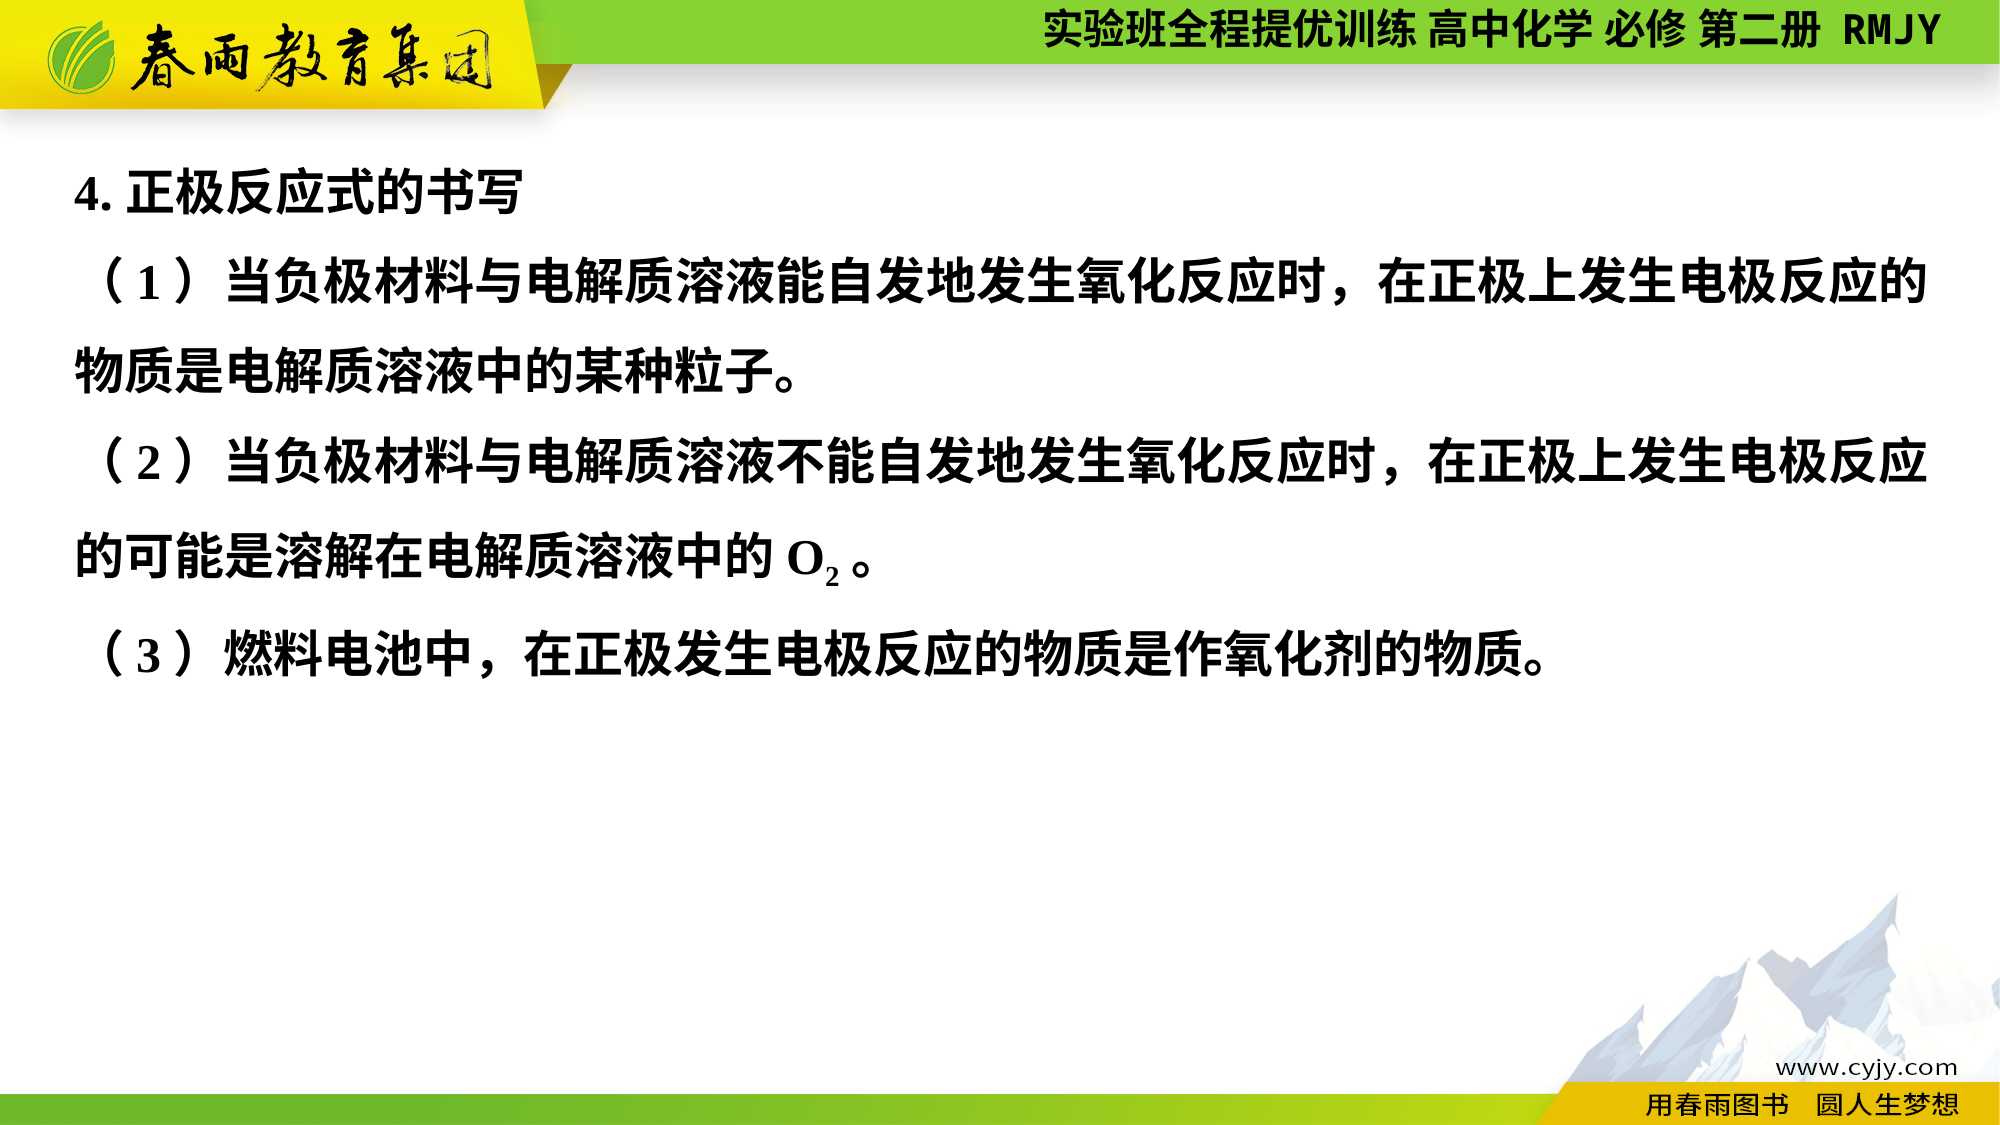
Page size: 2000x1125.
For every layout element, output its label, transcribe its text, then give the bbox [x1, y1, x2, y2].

picture [0, 0, 2000, 1125]
list 4.正极反应式的书写 （1）当负极材料与电解质溶液能自发地发生氧化反应时，在正极上发生电极反应的物质是电解质溶液中的某种粒子。 （2）当负极材料与电解质溶液不能自发地发生氧化反应时，在正极上发生电极反应的可能是溶解在电解质溶液中的O2。 （3）燃料电池中，在正极发生电极反应的物质是作氧化剂的物质。 [59, 122, 1944, 683]
